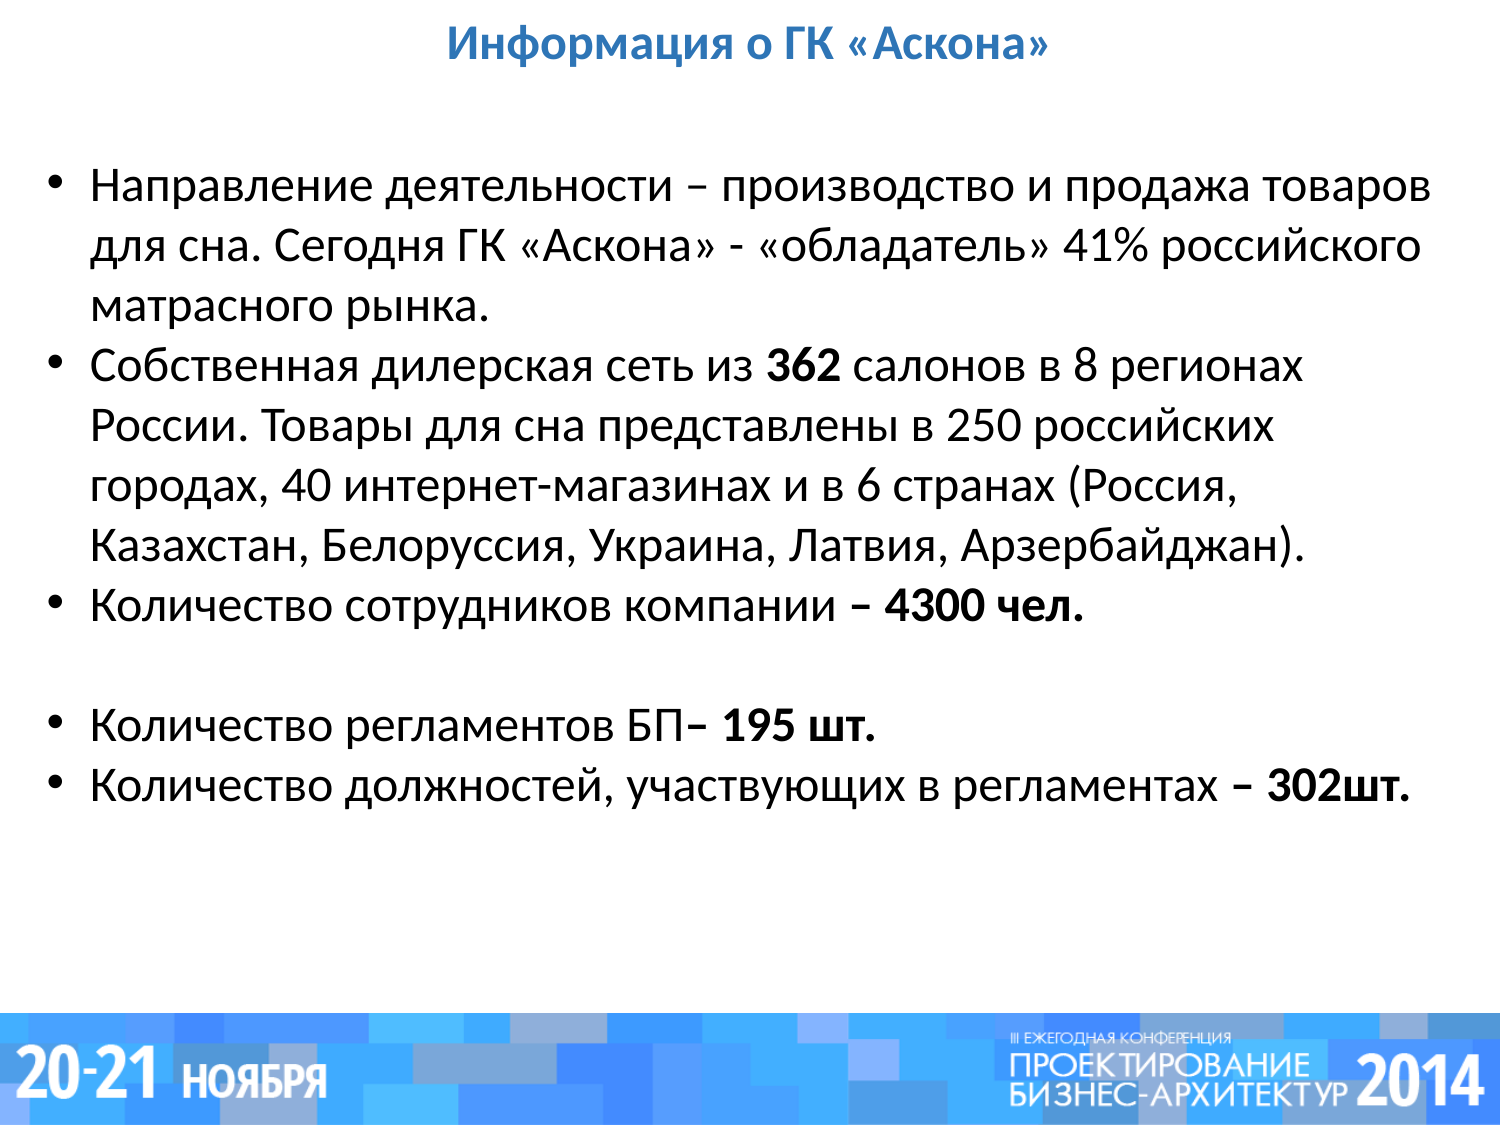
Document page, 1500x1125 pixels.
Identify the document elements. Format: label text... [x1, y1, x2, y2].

title Информация о ГК «Аскона» [103, 6, 1397, 89]
text_box Направление деятельности – производство и продажа товаров для сна. Сегодня ГК «Аскона» - «обладатель» 41% российского матрасного рынка. Собственная дилерская сеть из 362 салонов в 8 регионах России. Товары для сна представлены в 250 российских городах, 40 интернет-магазинах и в 6 странах (Россия, Казахстан, Белоруссия, Украина, Латвия, Арзербайджан). Количество сотрудников компании – 4300 чел. Количество регламентов БП– 195 шт. Количество должностей, участвующих в регламентах – 302шт. [31, 143, 1450, 869]
picture [0, 1013, 1500, 1125]
